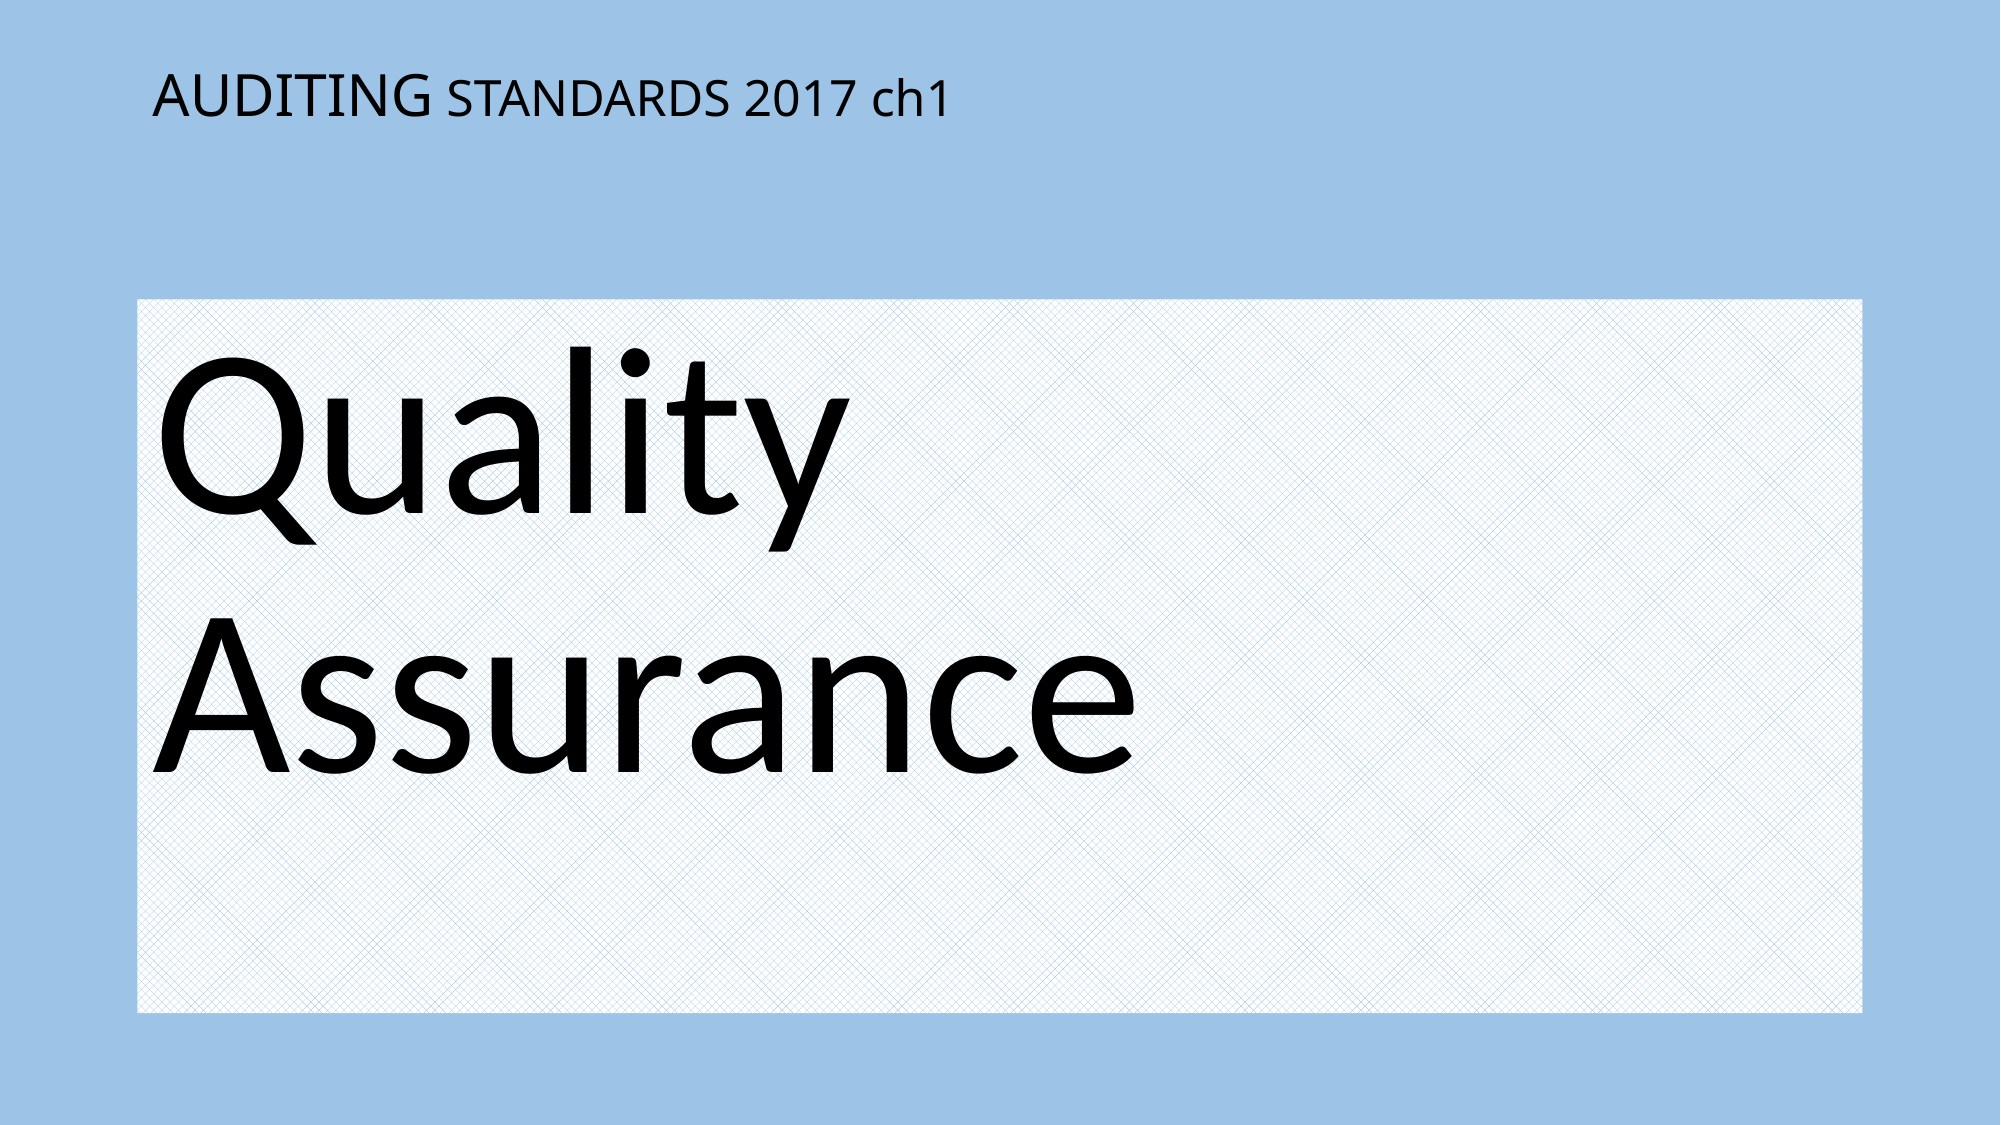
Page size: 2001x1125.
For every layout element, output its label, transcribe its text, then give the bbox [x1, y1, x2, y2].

list Quality Assurance [137, 299, 1863, 1014]
title AUDITING STANDARDS 2017 ch1 [137, 26, 1863, 170]
